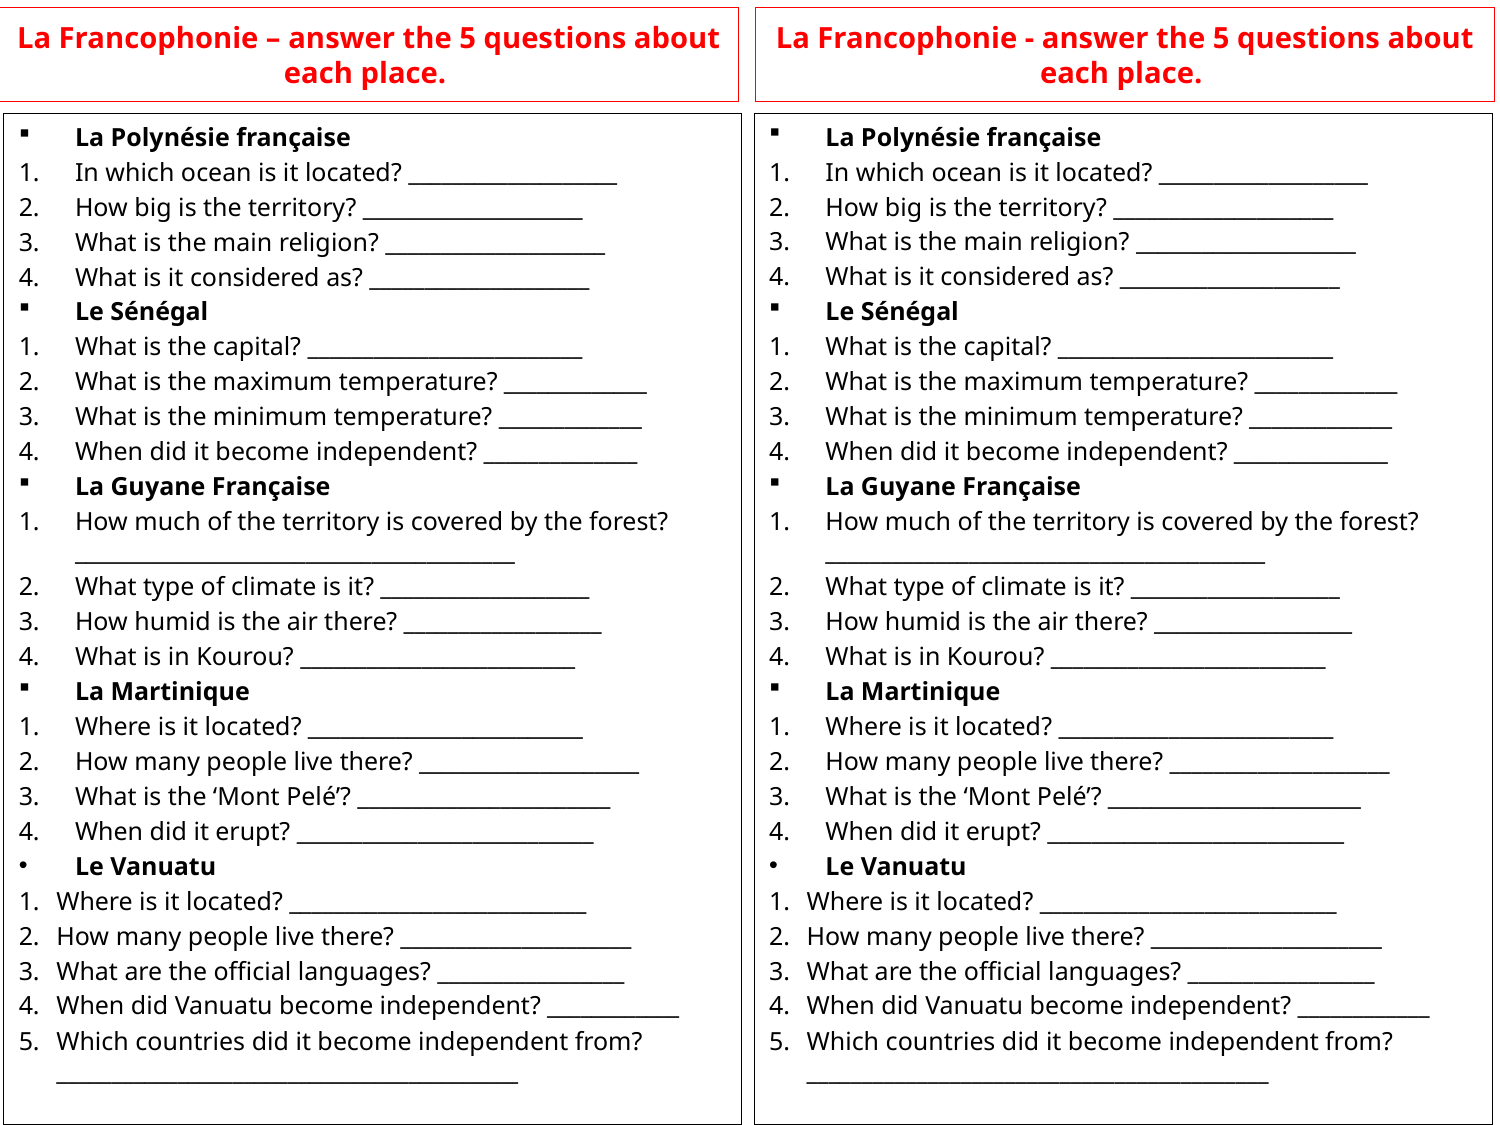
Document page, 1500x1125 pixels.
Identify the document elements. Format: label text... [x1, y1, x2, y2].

text_box La Francophonie – answer the 5 questions about each place. [0, 7, 739, 102]
text_box La Francophonie - answer the 5 questions about each place. [755, 7, 1495, 102]
text_box La Polynésie française In which ocean is it located? ___________________ How big is the territory? ____________________ What is the main religion? ____________________ What is it considered as? ____________________ Le Sénégal What is the capital? _________________________ What is the maximum temperature? _____________ What is the minimum temperature? _____________ When did it become independent? ______________ La Guyane Française How much of the territory is covered by the forest? ________________________________________ What type of climate is it? ___________________ How humid is the air there? __________________ What is in Kourou? _________________________ La Martinique Where is it located? _________________________ How many people live there? ____________________ What is the ‘Mont Pelé’? _______________________ When did it erupt? ___________________________ Le Vanuatu Where is it located? ___________________________ How many people live there? _____________________ What are the official languages? _________________ When did Vanuatu become independent? ____________ Which countries did it become independent from? __________________________________________ [754, 113, 1493, 1125]
list La Polynésie française In which ocean is it located? ___________________ How big is the territory? ____________________ What is the main religion? ____________________ What is it considered as? ____________________ Le Sénégal What is the capital? _________________________ What is the maximum temperature? _____________ What is the minimum temperature? _____________ When did it become independent? ______________ La Guyane Française How much of the territory is covered by the forest? ________________________________________ What type of climate is it? ___________________ How humid is the air there? __________________ What is in Kourou? _________________________ La Martinique Where is it located? _________________________ How many people live there? ____________________ What is the ‘Mont Pelé’? _______________________ When did it erupt? ___________________________ Le Vanuatu Where is it located? ___________________________ How many people live there? _____________________ What are the official languages? _________________ When did Vanuatu become independent? ____________ Which countries did it become independent from? __________________________________________ [3, 113, 742, 1125]
